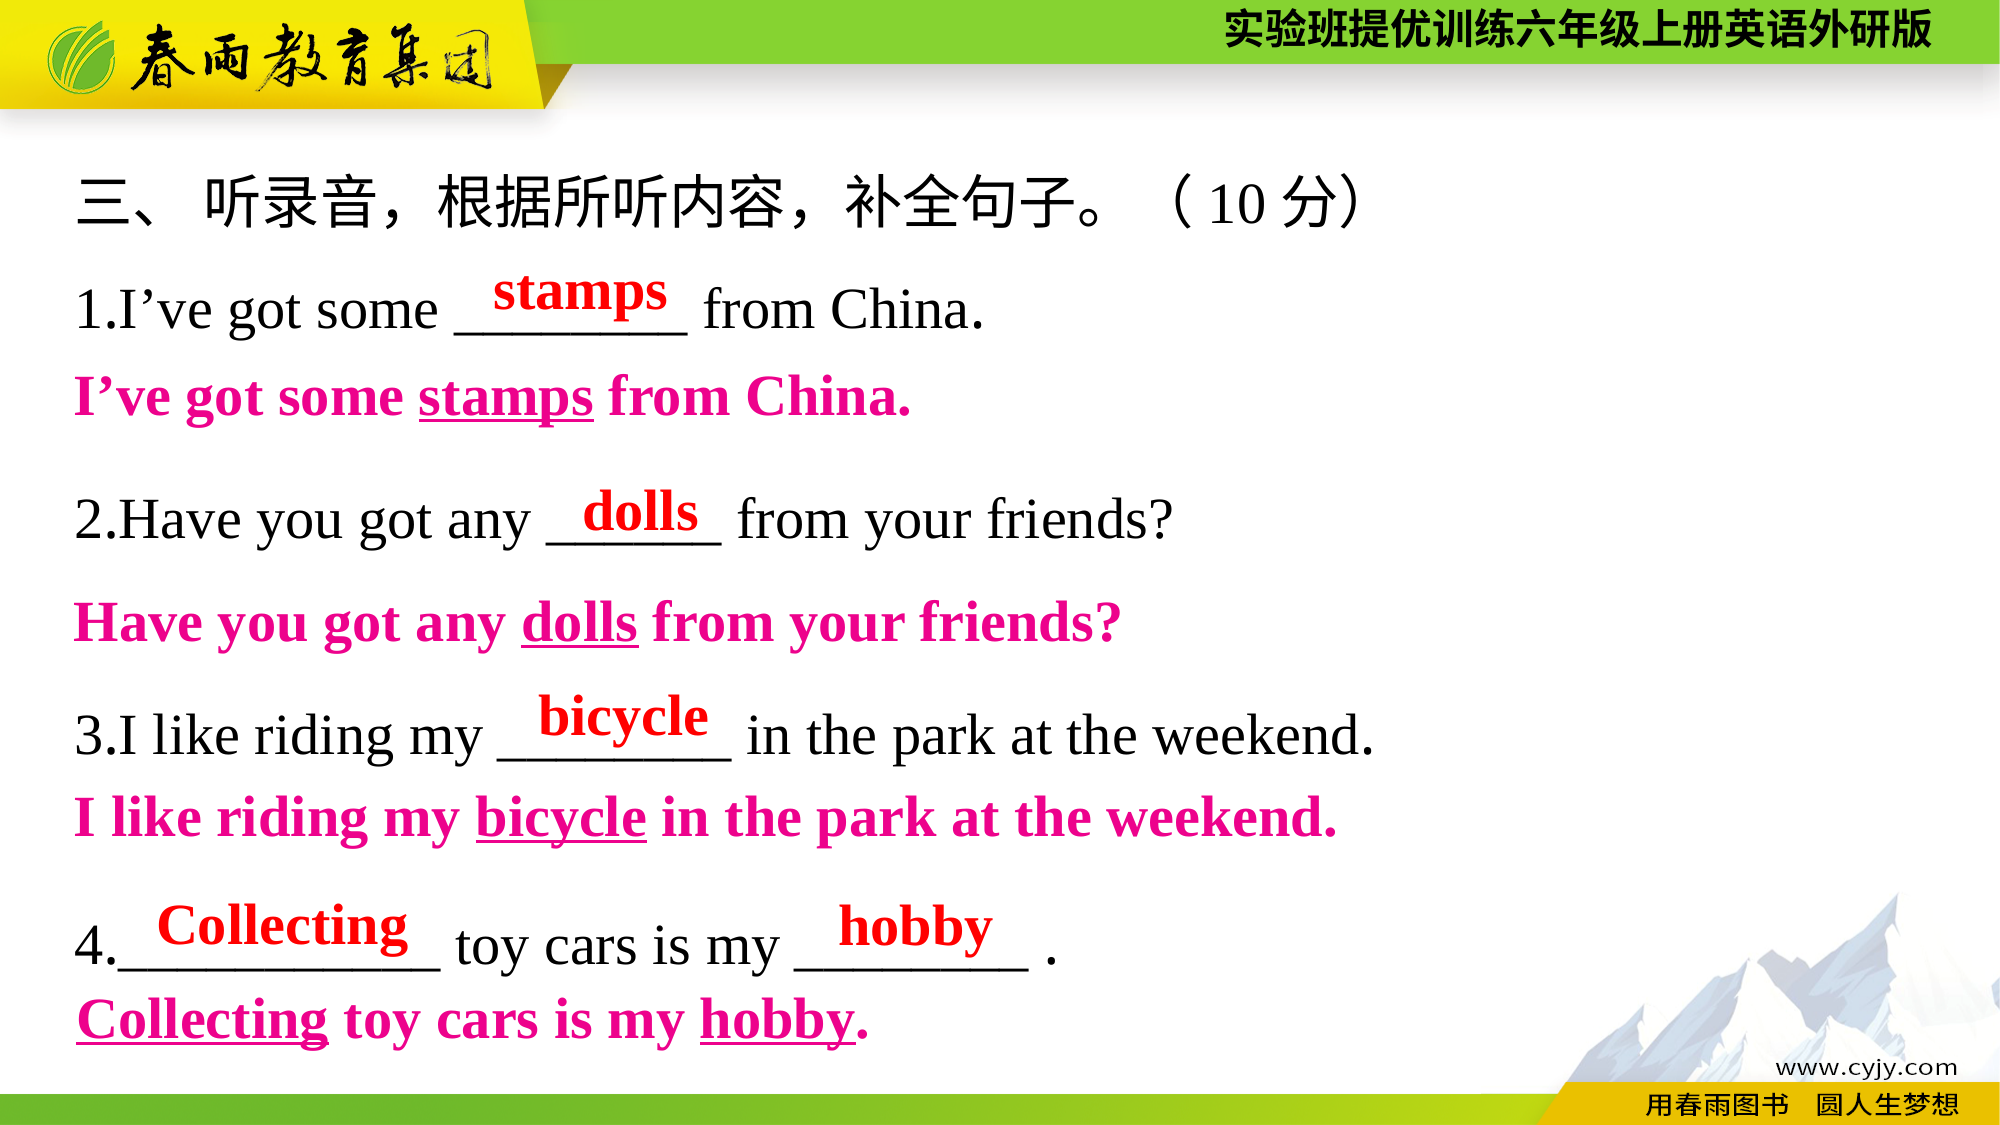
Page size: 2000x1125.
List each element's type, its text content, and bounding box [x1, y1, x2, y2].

list 三、 听录音，根据所听内容，补全句子。（10分） 1.I’ve got some ________ from China. 2.Have you got any ______ from your friends? [59, 122, 1944, 653]
text_box dolls [567, 464, 714, 550]
text_box I’ve got some stamps from China. [59, 349, 937, 435]
picture [0, 0, 2000, 1125]
text_box hobby [823, 879, 1010, 965]
text_box stamps [478, 243, 684, 329]
text_box Collecting [141, 879, 424, 964]
text_box bicycle [523, 669, 725, 754]
text_box Have you got any dolls from your friends? [59, 575, 1221, 653]
text_box 3.I like riding my ________ in the park at the weekend. 4.___________ toy cars is my ________ . [59, 653, 1944, 984]
text_box Collecting toy cars is my hobby. [61, 972, 886, 1058]
text_box I like riding my bicycle in the park at the weekend. [59, 770, 1386, 856]
